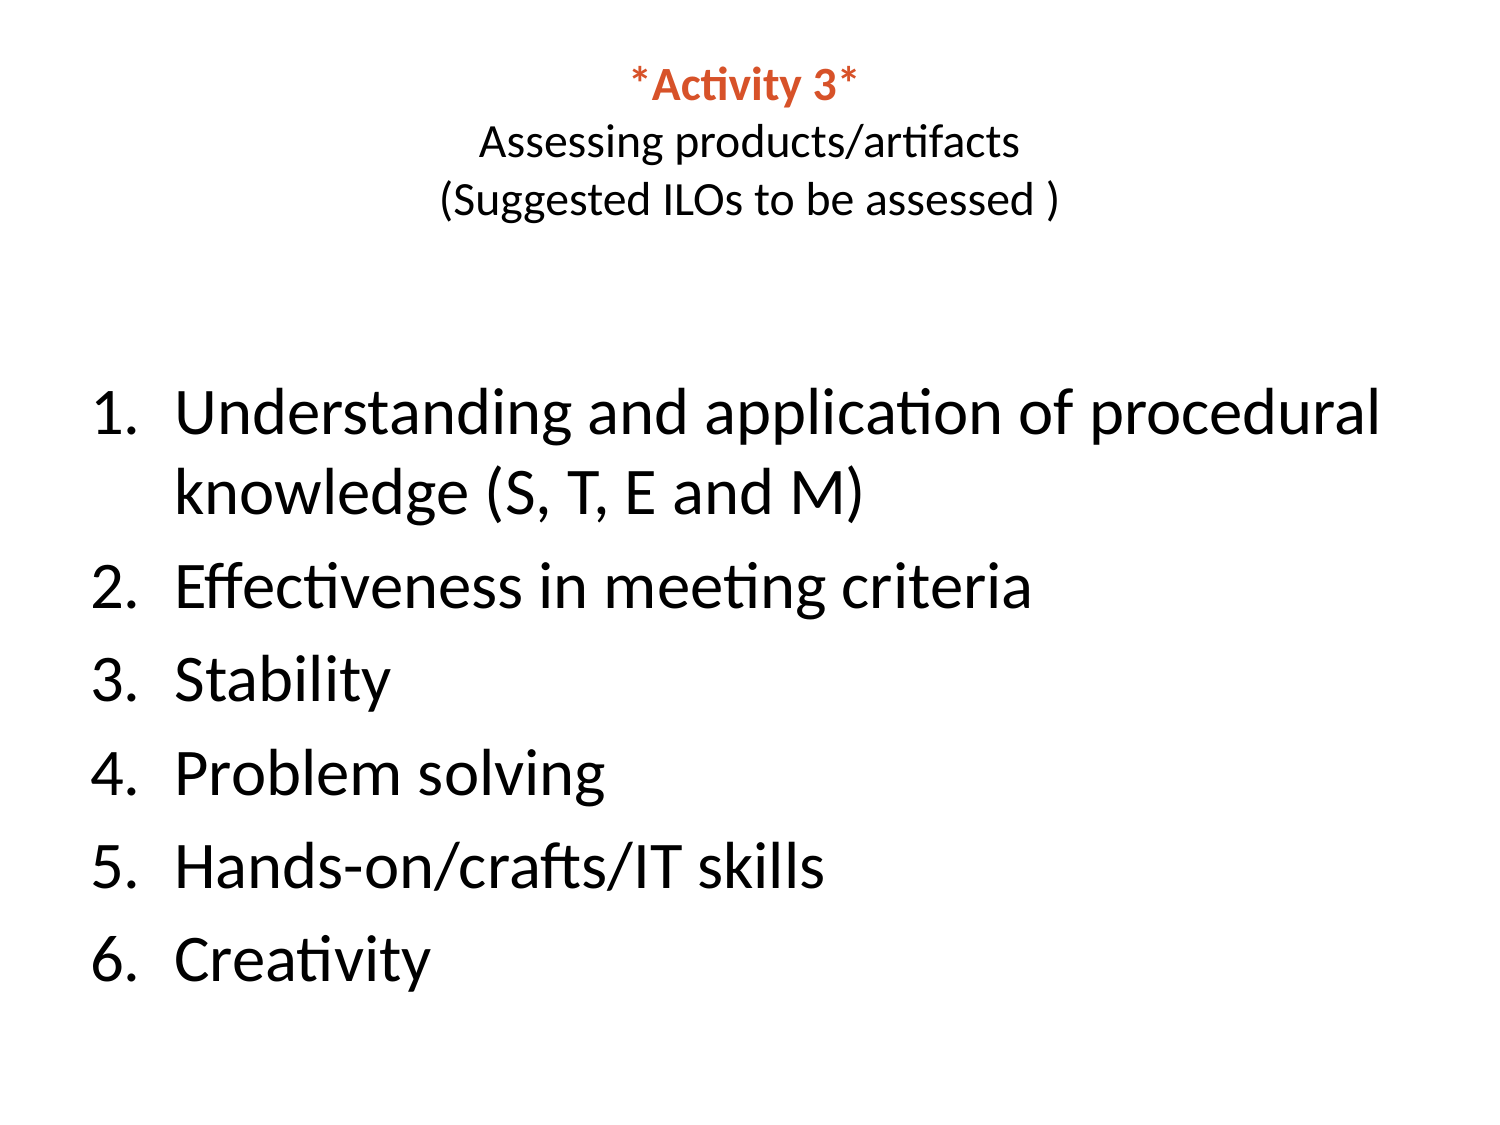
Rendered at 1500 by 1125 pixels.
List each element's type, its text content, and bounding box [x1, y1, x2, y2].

list Understanding and application of procedural knowledge (S, T, E and M) Effectiveness in meeting criteria Stability Problem solving Hands-on/crafts/IT skills Creativity [75, 360, 1425, 1005]
title *Activity 3* Assessing products/artifacts (Suggested ILOs to be assessed ) [75, 45, 1425, 233]
